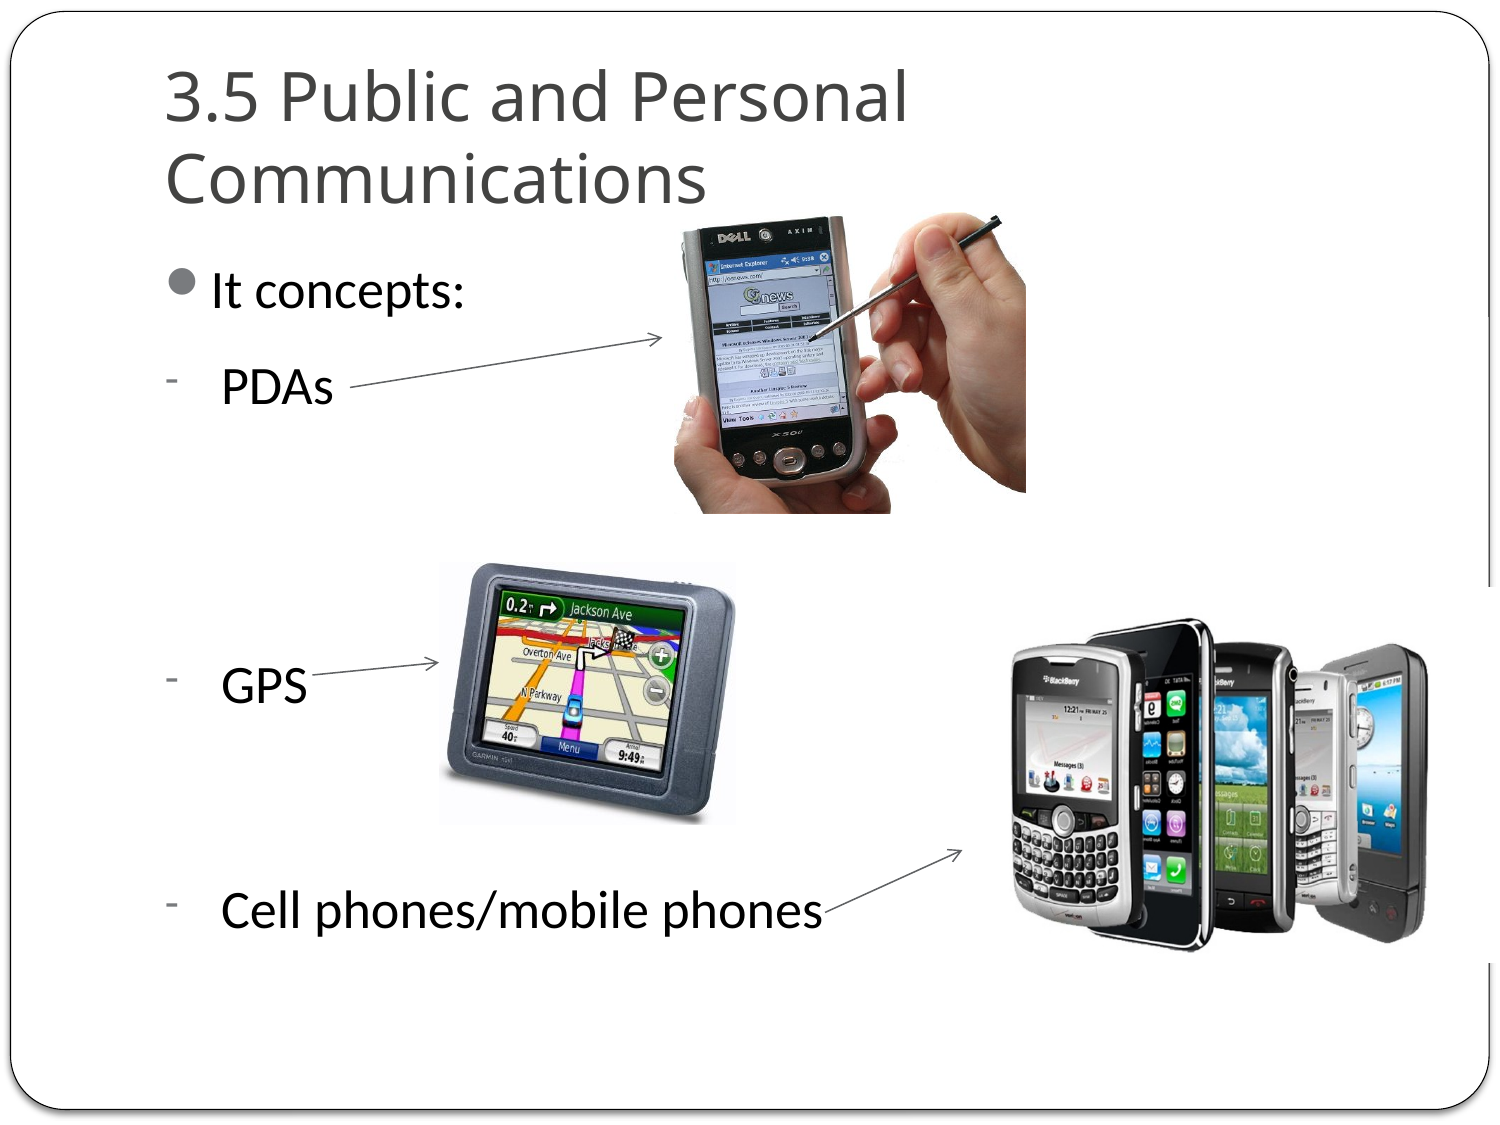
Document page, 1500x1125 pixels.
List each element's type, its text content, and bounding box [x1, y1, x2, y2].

picture [438, 562, 736, 826]
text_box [349, 337, 663, 388]
picture [674, 212, 1026, 514]
picture [937, 587, 1500, 963]
list It concepts: PDAs GPS Cell phones/mobile phones [150, 237, 1425, 988]
title 3.5 Public and Personal Communications [150, 45, 1425, 233]
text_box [312, 662, 440, 676]
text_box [824, 849, 963, 913]
